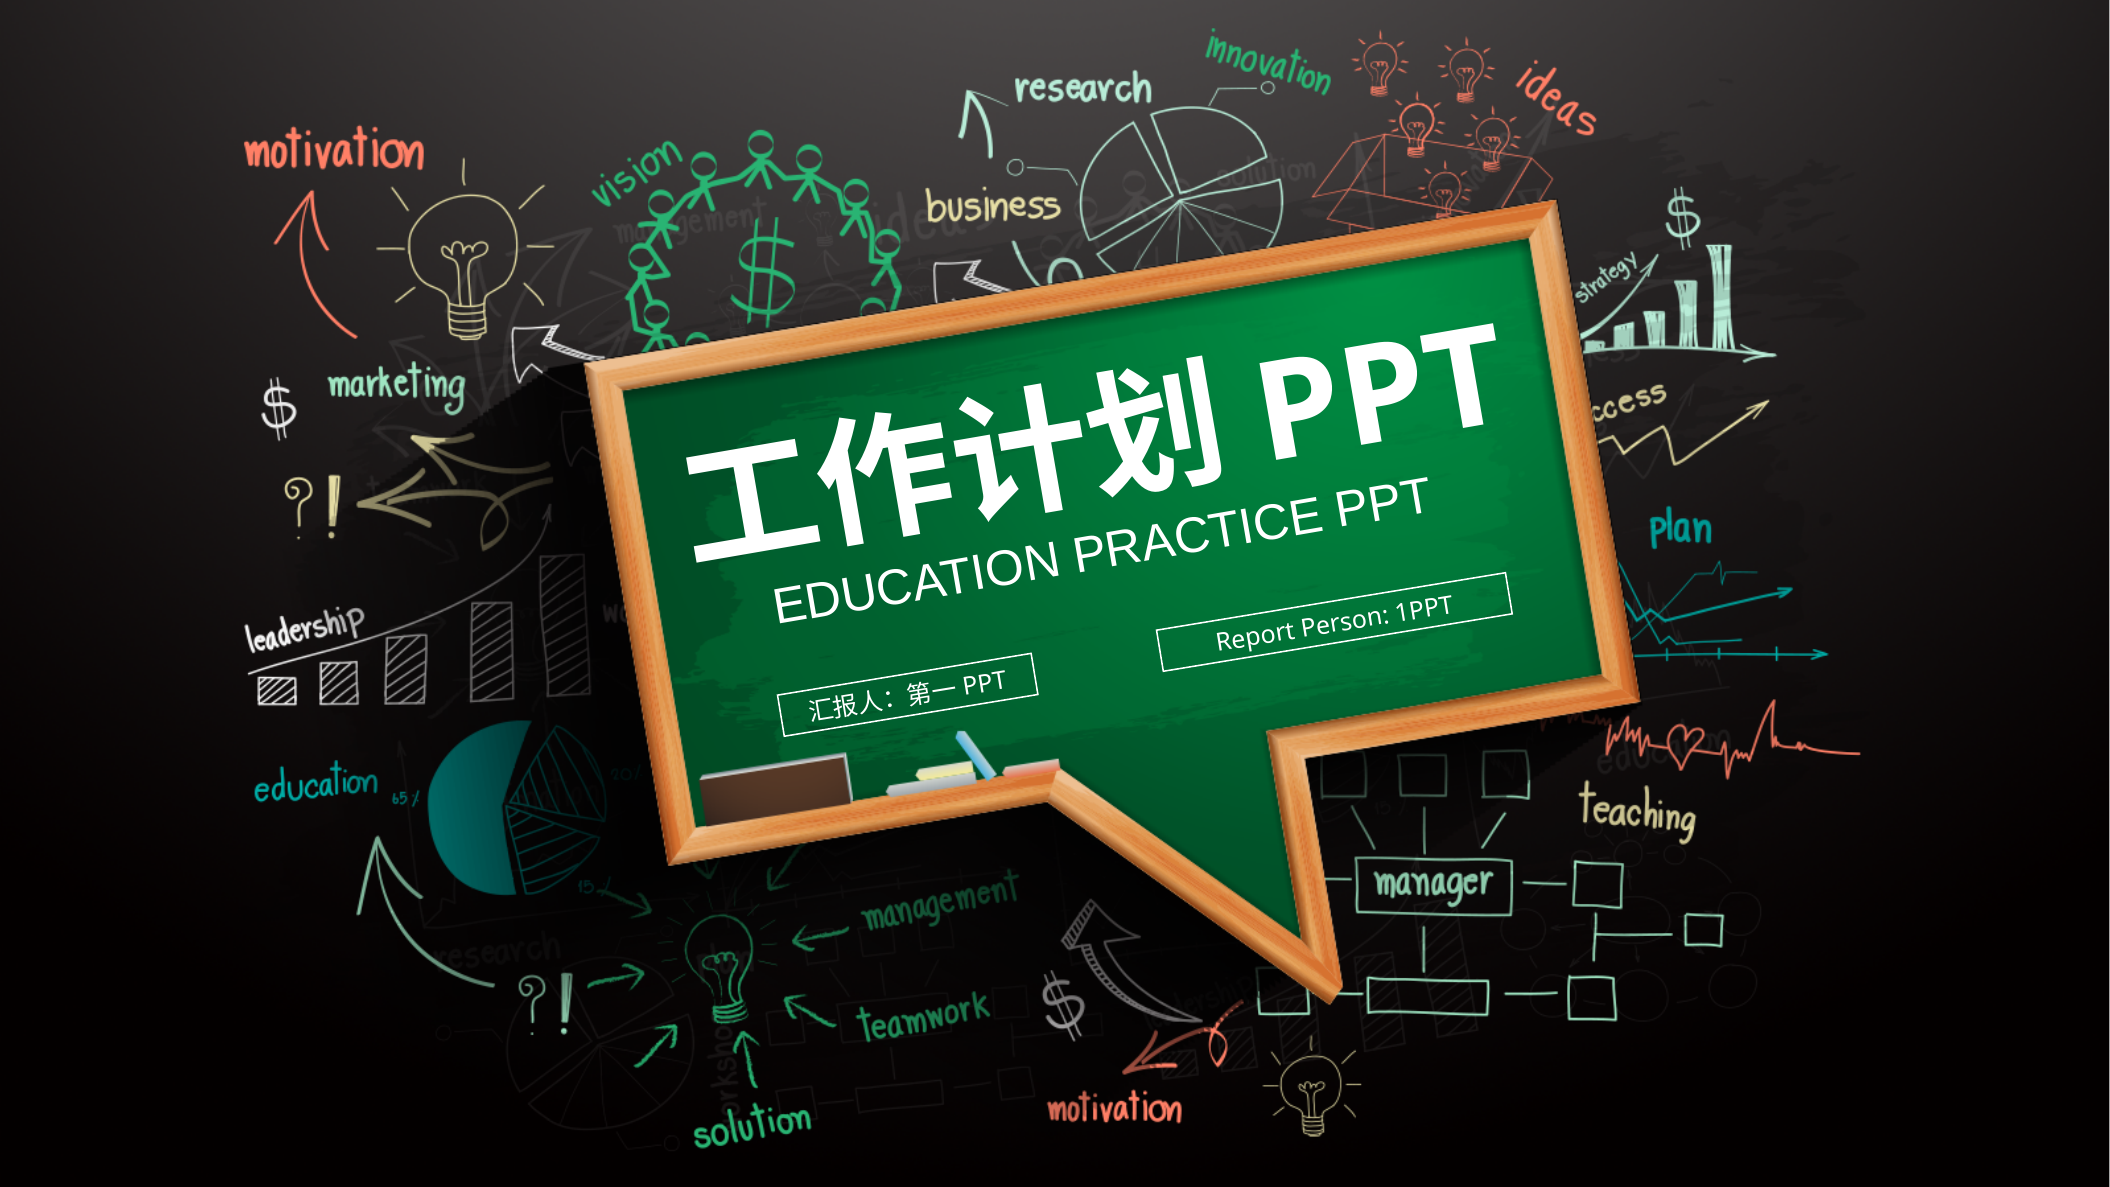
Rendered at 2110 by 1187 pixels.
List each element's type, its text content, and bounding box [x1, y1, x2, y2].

text_box 汇报人：第一PPT [777, 653, 1038, 737]
text_box Report Person: 1PPT [1156, 572, 1513, 672]
text_box [0, 0, 2110, 1187]
text_box EDUCATION PRACTICE PPT [716, 453, 1488, 644]
text_box 工作计划PPT [641, 279, 1543, 594]
